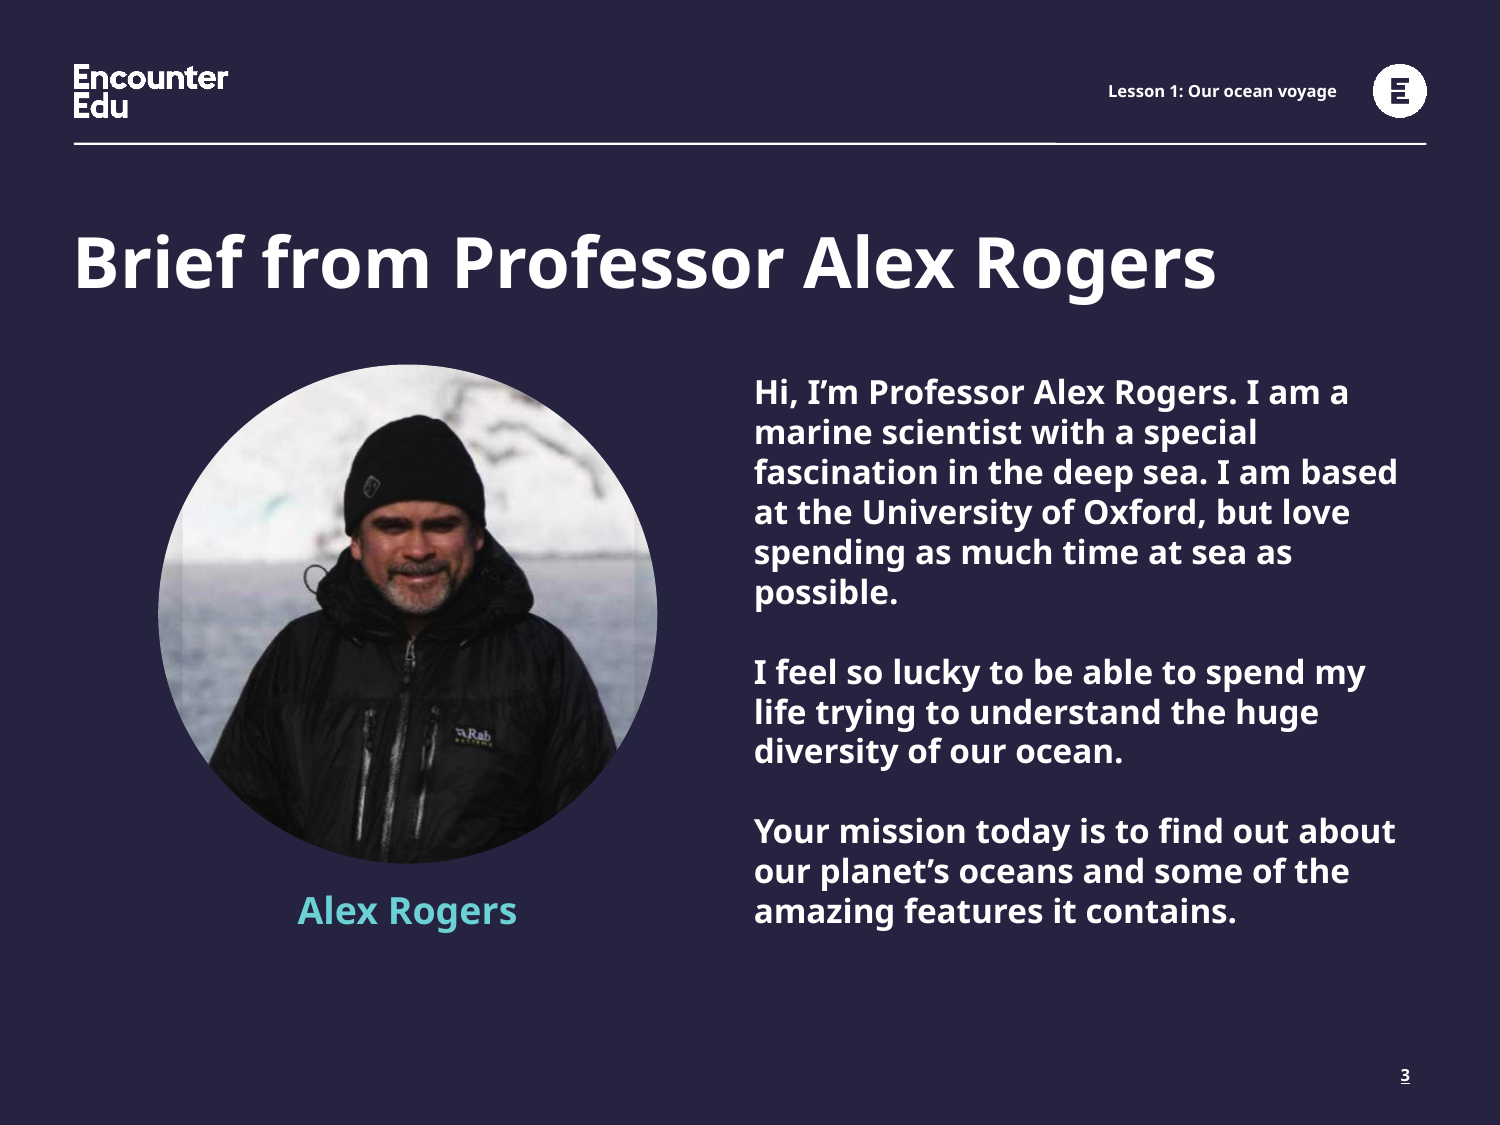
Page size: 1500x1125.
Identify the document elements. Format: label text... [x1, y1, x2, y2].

text_box [158, 364, 658, 864]
title Brief from Professor Alex Rogers [64, 163, 1416, 369]
text_box Lesson 1: Our ocean voyage [686, 73, 1353, 109]
picture [70, 62, 233, 119]
text_box Alex Rogers [282, 880, 533, 940]
picture [1371, 62, 1428, 119]
text_box 3 [1384, 1060, 1427, 1089]
text_box Hi, I’m Professor Alex Rogers. I am a marine scientist with a special fascination in the deep sea. I am based at the University of Oxford, but love spending as much time at sea as possible. I feel so lucky to be able to spend my life trying to understand the huge diversity of our ocean. Your mission today is to find out about our planet’s oceans and some of the amazing features it contains. [749, 367, 1427, 935]
